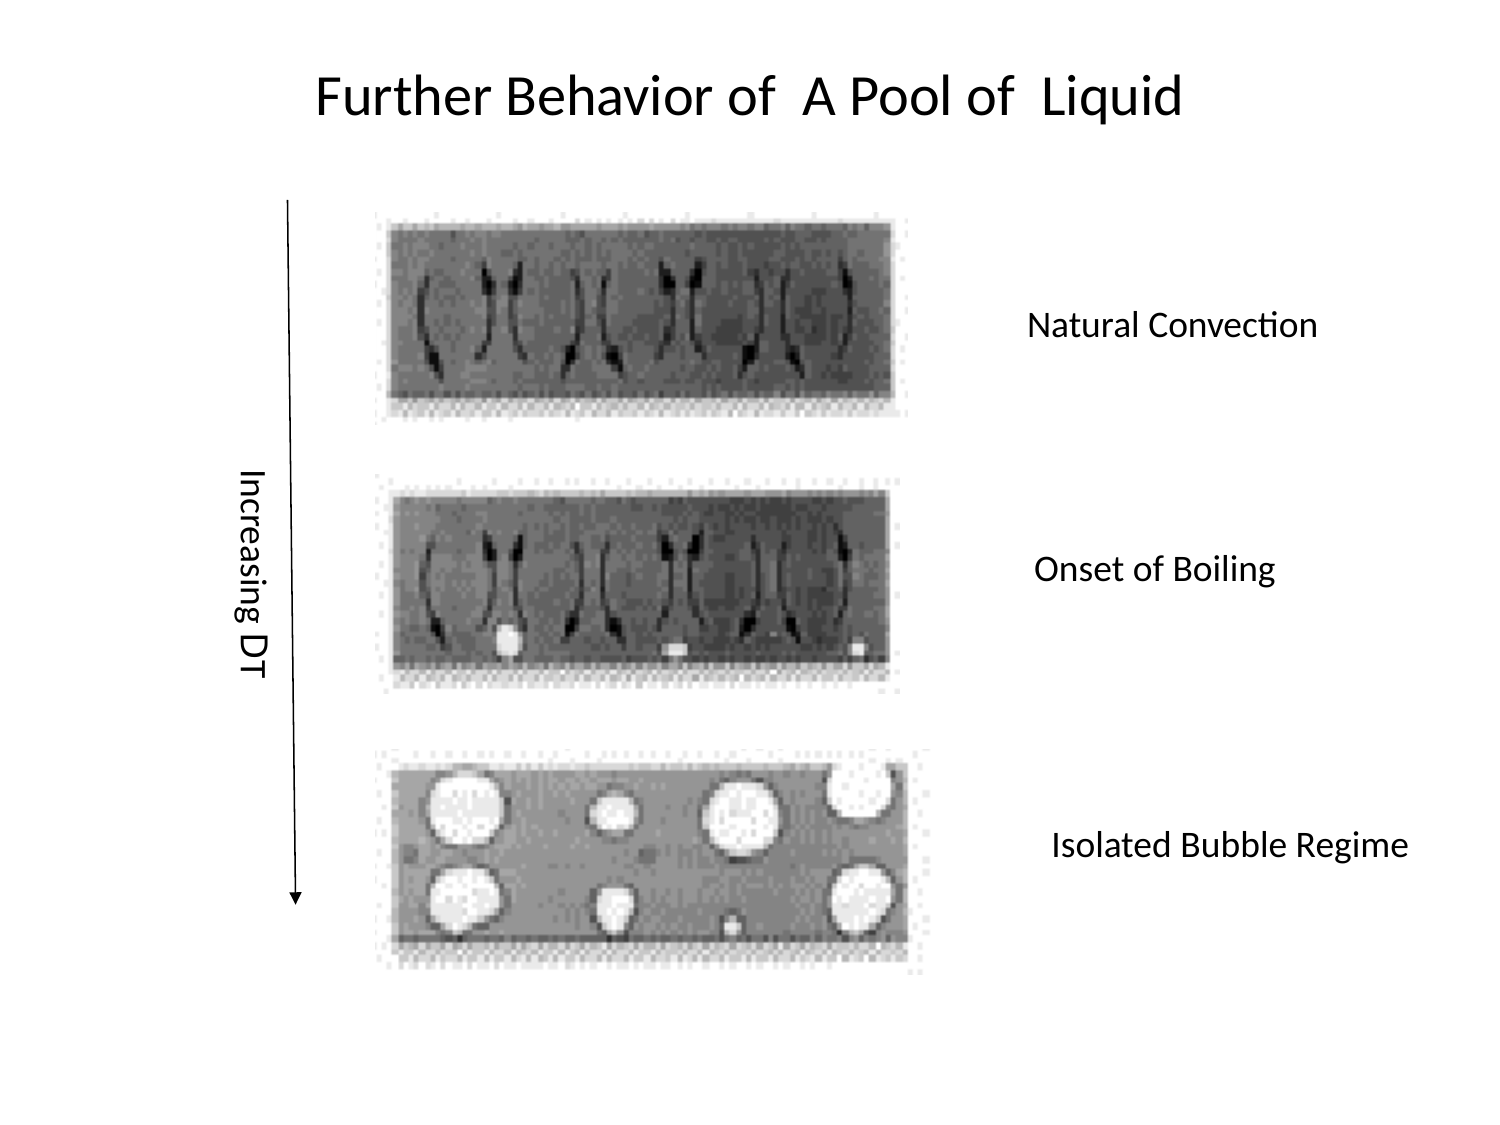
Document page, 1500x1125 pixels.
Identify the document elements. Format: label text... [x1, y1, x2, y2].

text_box Increasing DT [195, 454, 286, 772]
text_box Further Behavior of A Pool of Liquid [112, 50, 1388, 175]
text_box [287, 199, 302, 905]
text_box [374, 749, 1500, 976]
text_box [374, 474, 1343, 695]
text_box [374, 212, 1410, 426]
